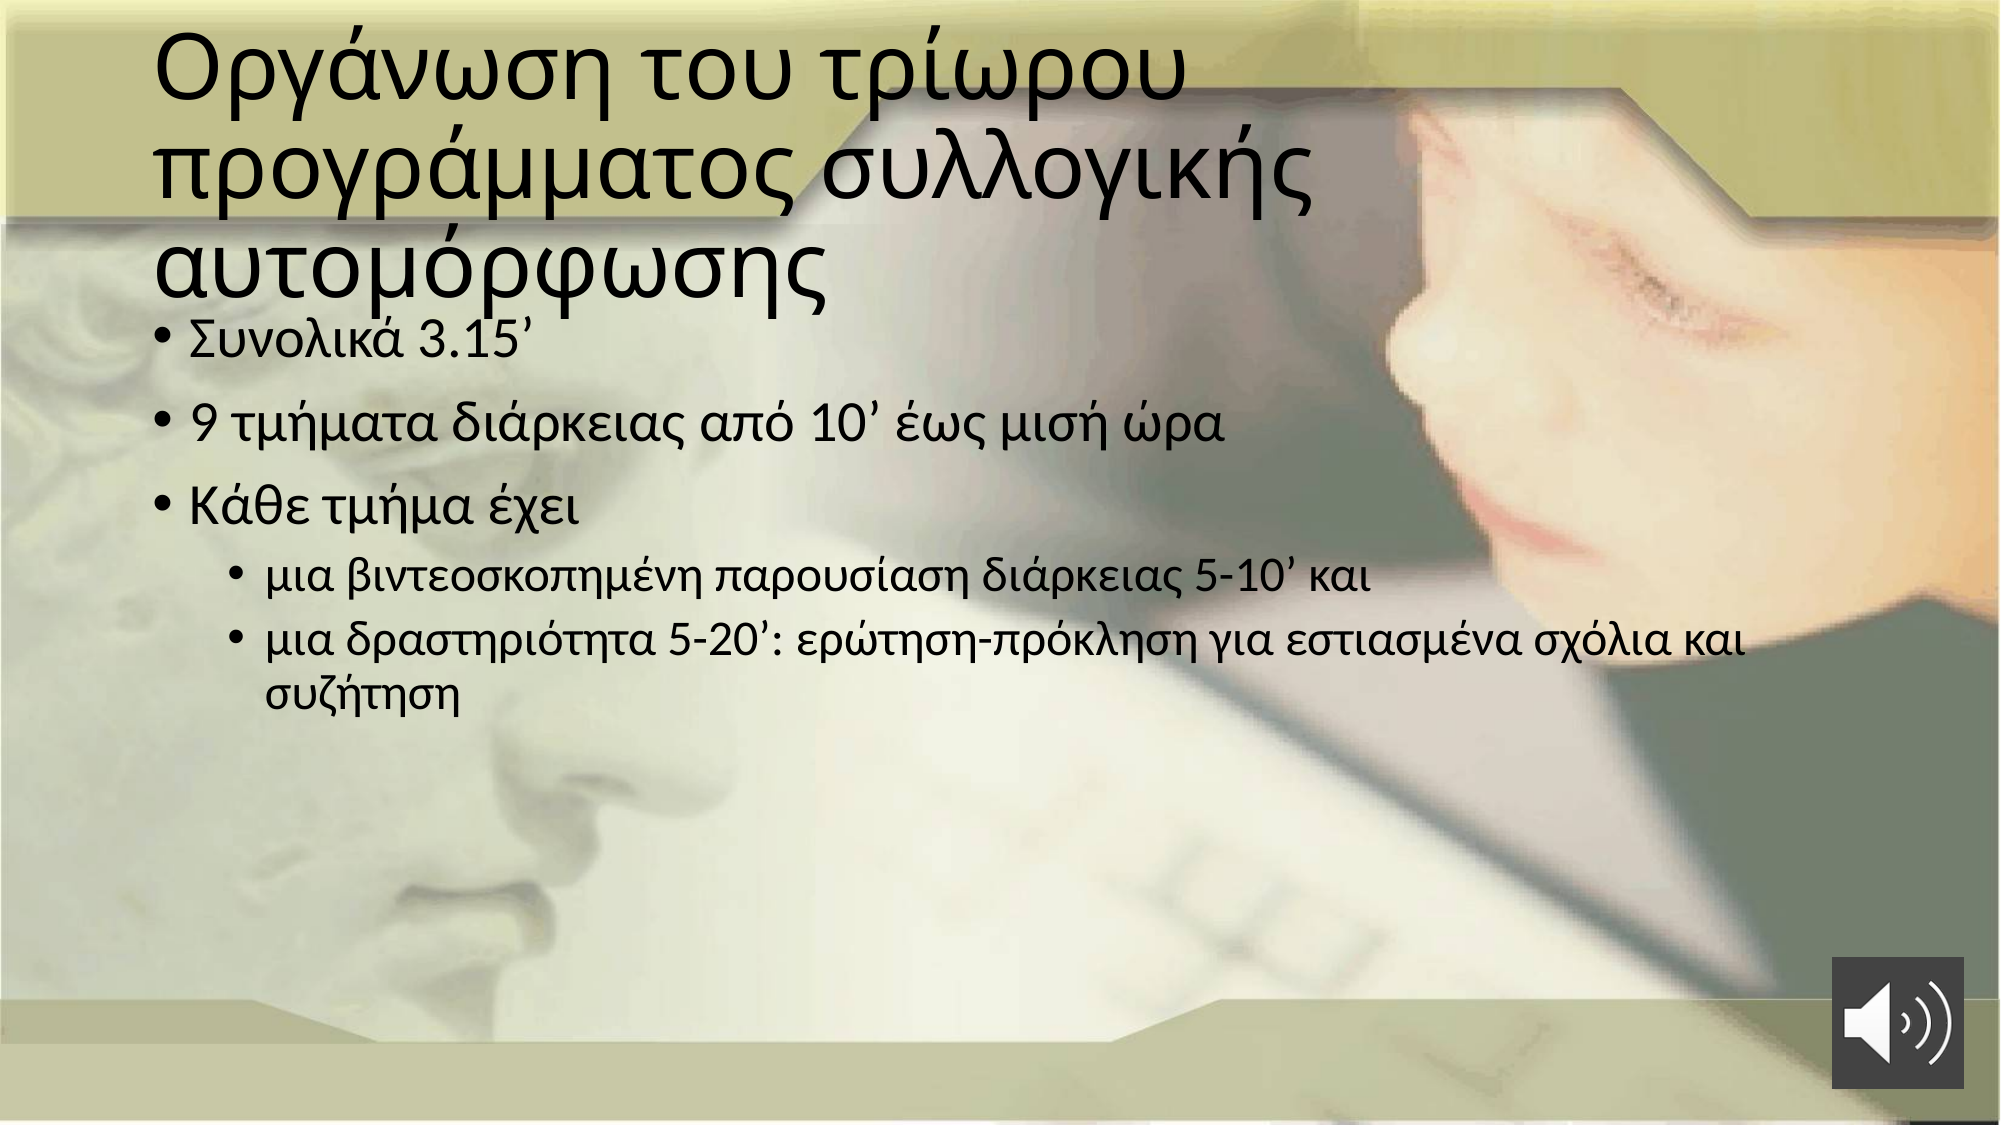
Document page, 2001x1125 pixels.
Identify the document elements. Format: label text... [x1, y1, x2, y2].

title Οργάνωση του τρίωρου προγράμματος συλλογικής αυτομόρφωσης [137, 59, 1863, 278]
picture [0, 0, 2001, 1125]
list Συνολικά 3.15’ 9 τμήματα διάρκειας από 10’ έως μισή ώρα Κάθε τμήμα έχει μια βιντεοσκοπημένη παρουσίαση διάρκειας 5-10’ και μια δραστηριότητα 5-20’: ερώτηση-πρόκληση για εστιασμένα σχόλια και συζήτηση [137, 299, 1863, 1014]
